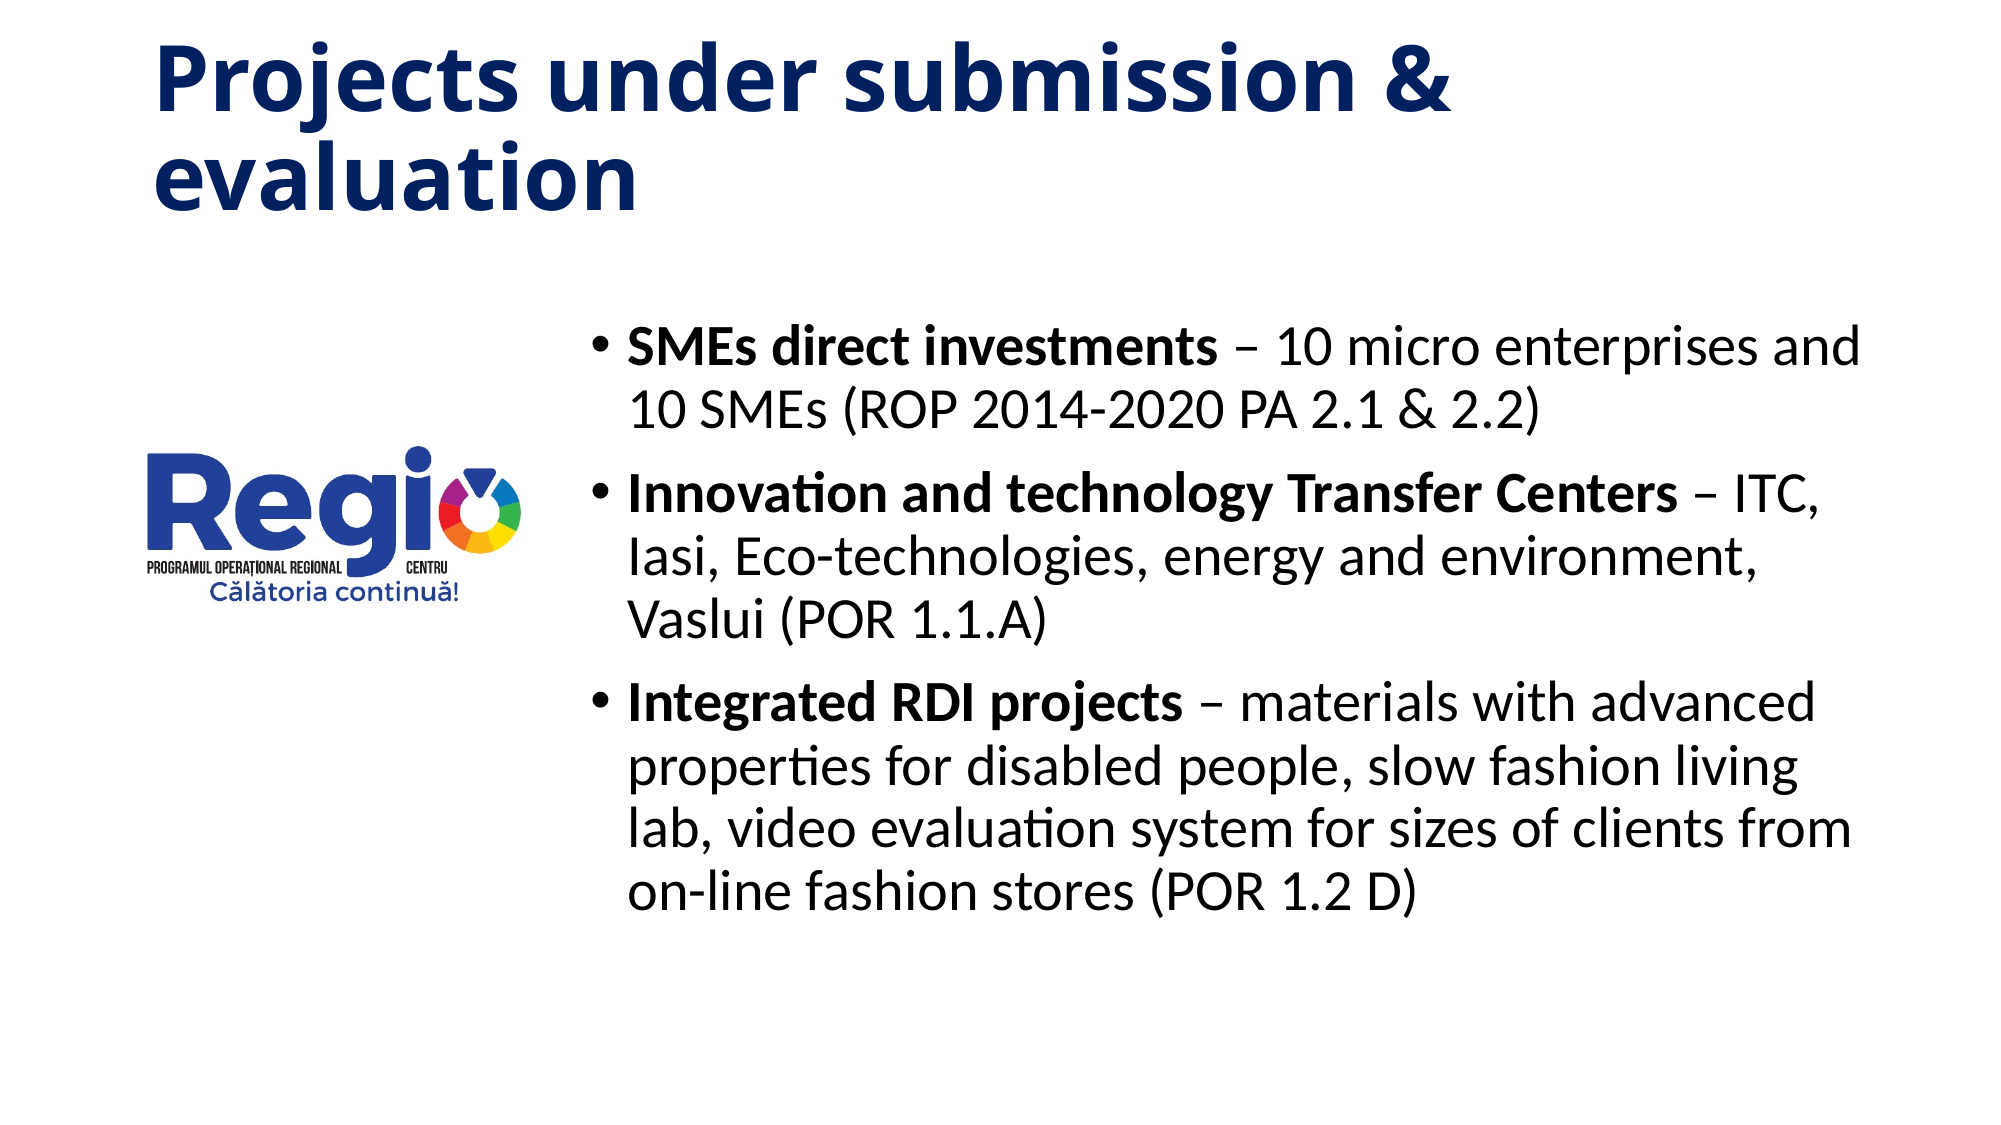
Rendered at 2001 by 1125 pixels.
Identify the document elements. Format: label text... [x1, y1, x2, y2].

title Projects under submission & evaluation [137, 22, 1863, 240]
list SMEs direct investments – 10 micro enterprises and 10 SMEs (ROP 2014-2020 PA 2.1 & 2.2) Innovation and technology Transfer Centers – ITC, Iasi, Eco-technologies, energy and environment, Vaslui (POR 1.1.A) Integrated RDI projects – materials with advanced properties for disabled people, slow fashion living lab, video evaluation system for sizes of clients from on-line fashion stores (POR 1.2 D) [575, 307, 1890, 1022]
picture [63, 380, 576, 665]
